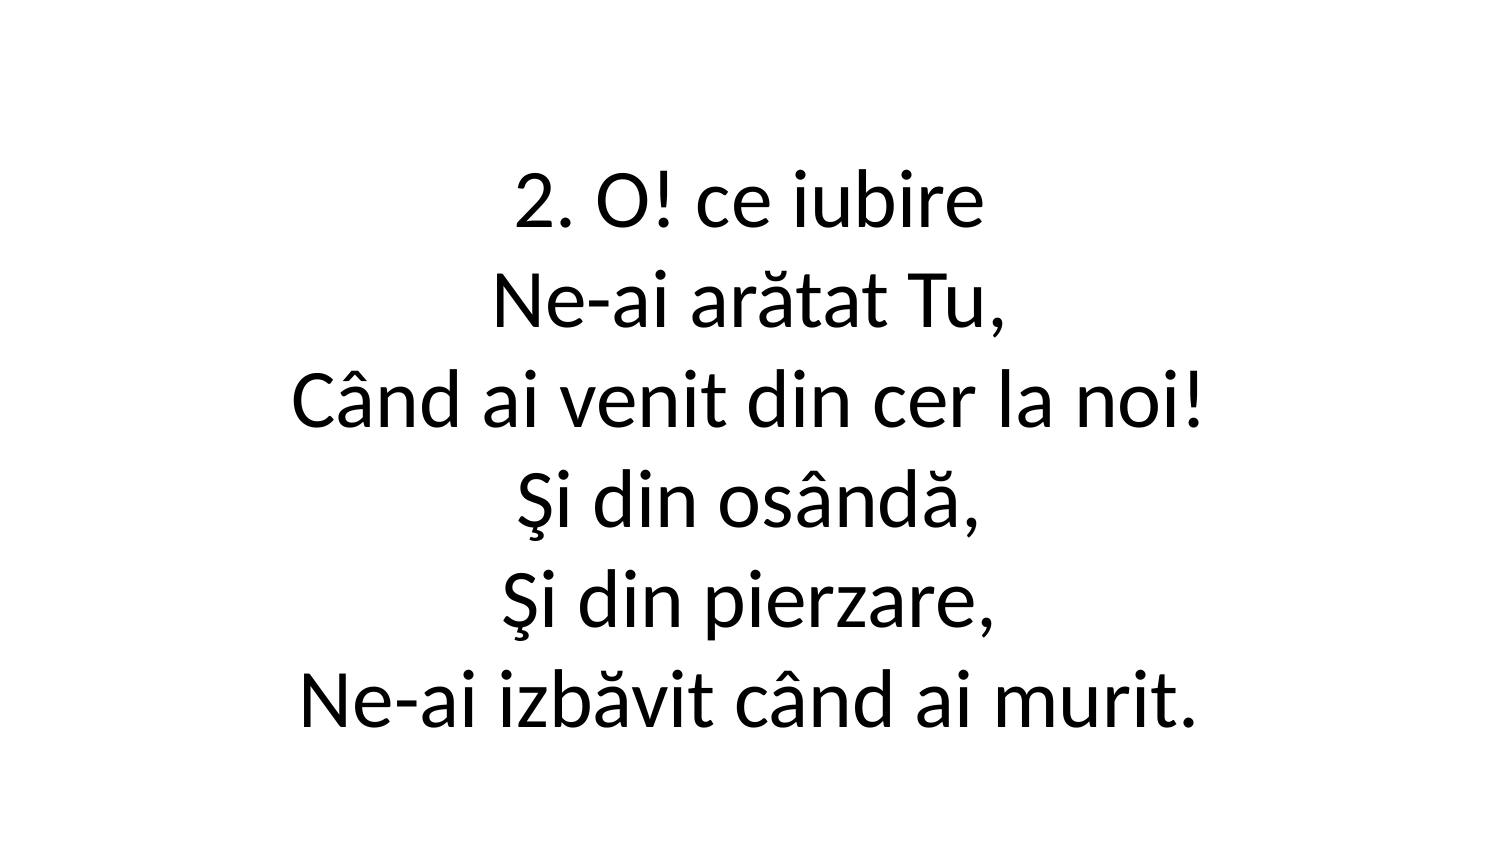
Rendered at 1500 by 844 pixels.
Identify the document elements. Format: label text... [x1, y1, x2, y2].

text_box 2. O! ce iubire Ne-ai arătat Tu, Când ai venit din cer la noi! Şi din osândă, Şi din pierzare, Ne-ai izbăvit când ai murit. [276, 92, 1224, 752]
